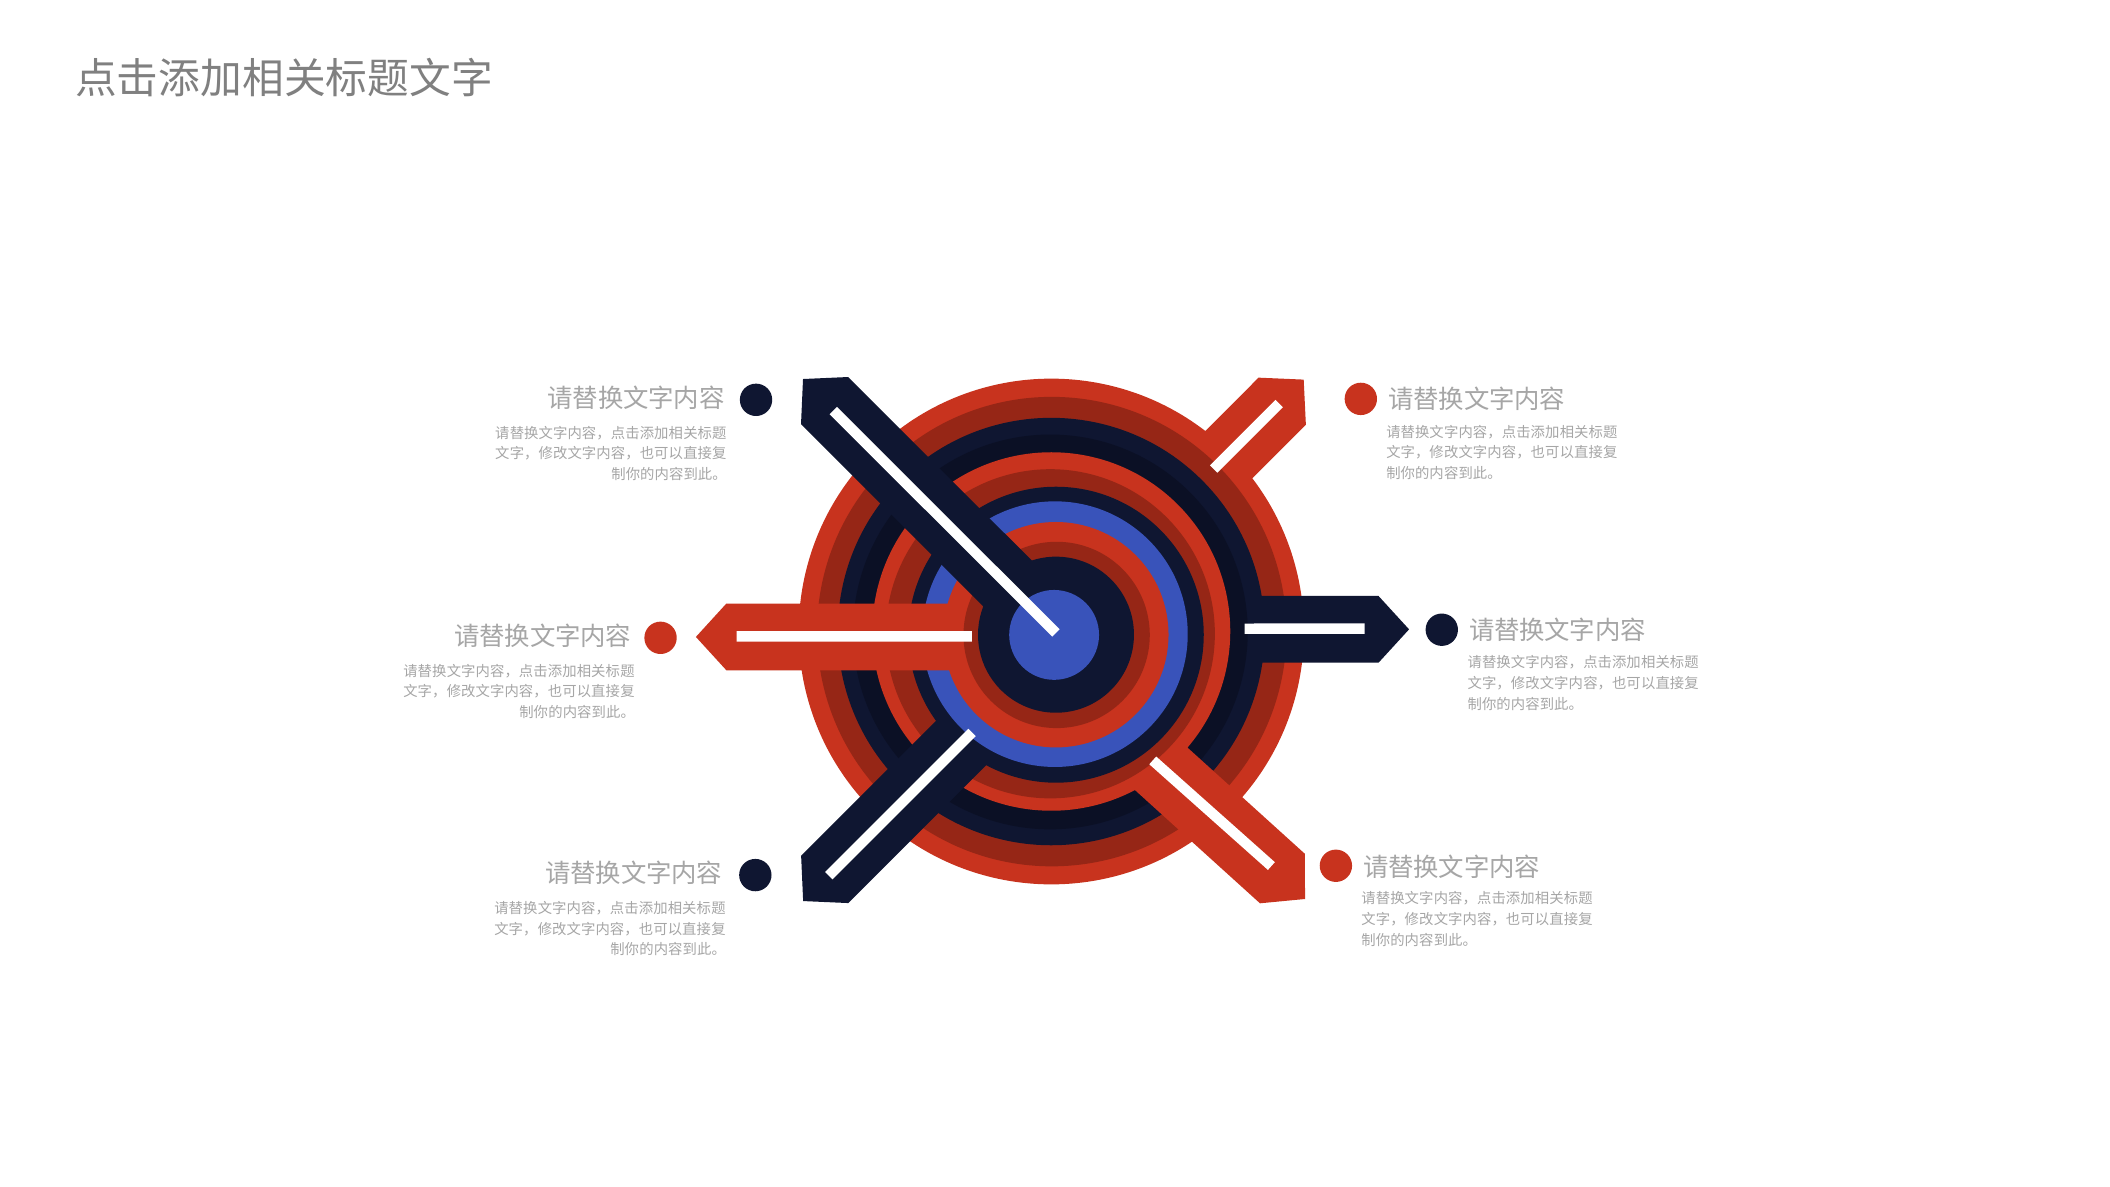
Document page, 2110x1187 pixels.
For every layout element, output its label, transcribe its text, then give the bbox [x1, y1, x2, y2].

text_box [739, 858, 772, 892]
text_box [1344, 382, 1378, 416]
text_box 请替换文字内容 [1466, 607, 1662, 646]
text_box 请替换文字内容 [523, 852, 726, 887]
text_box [1135, 452, 1306, 904]
text_box 请替换文字内容 [524, 377, 728, 412]
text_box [800, 376, 1135, 713]
text_box 请替换文字内容，点击添加相关标题文字，修改文字内容，也可以直接复制你的内容到此。 [1361, 886, 1597, 959]
text_box 请替换文字内容，点击添加相关标题文字，修改文字内容，也可以直接复制你的内容到此。 [392, 658, 636, 721]
text_box [1319, 849, 1353, 882]
text_box [739, 383, 773, 417]
text_box 请替换文字内容，点击添加相关标题文字，修改文字内容，也可以直接复制你的内容到此。 [1467, 650, 1703, 722]
text_box [644, 621, 677, 654]
text_box 点击添加相关标题文字 [59, 44, 563, 107]
text_box 请替换文字内容 [1385, 376, 1581, 416]
text_box [1425, 613, 1458, 646]
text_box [801, 486, 1204, 904]
text_box 请替换文字内容 [1360, 843, 1556, 882]
text_box 请替换文字内容，点击添加相关标题文字，修改文字内容，也可以直接复制你的内容到此。 [1410, 419, 1622, 492]
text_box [1135, 417, 1410, 846]
text_box 请替换文字内容，点击添加相关标题文字，修改文字内容，也可以直接复制你的内容到此。 [483, 420, 728, 483]
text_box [695, 521, 1169, 748]
text_box 请替换文字内容 [432, 615, 635, 649]
text_box 请替换文字内容，点击添加相关标题文字，修改文字内容，也可以直接复制你的内容到此。 [483, 895, 727, 959]
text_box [1135, 377, 1306, 417]
